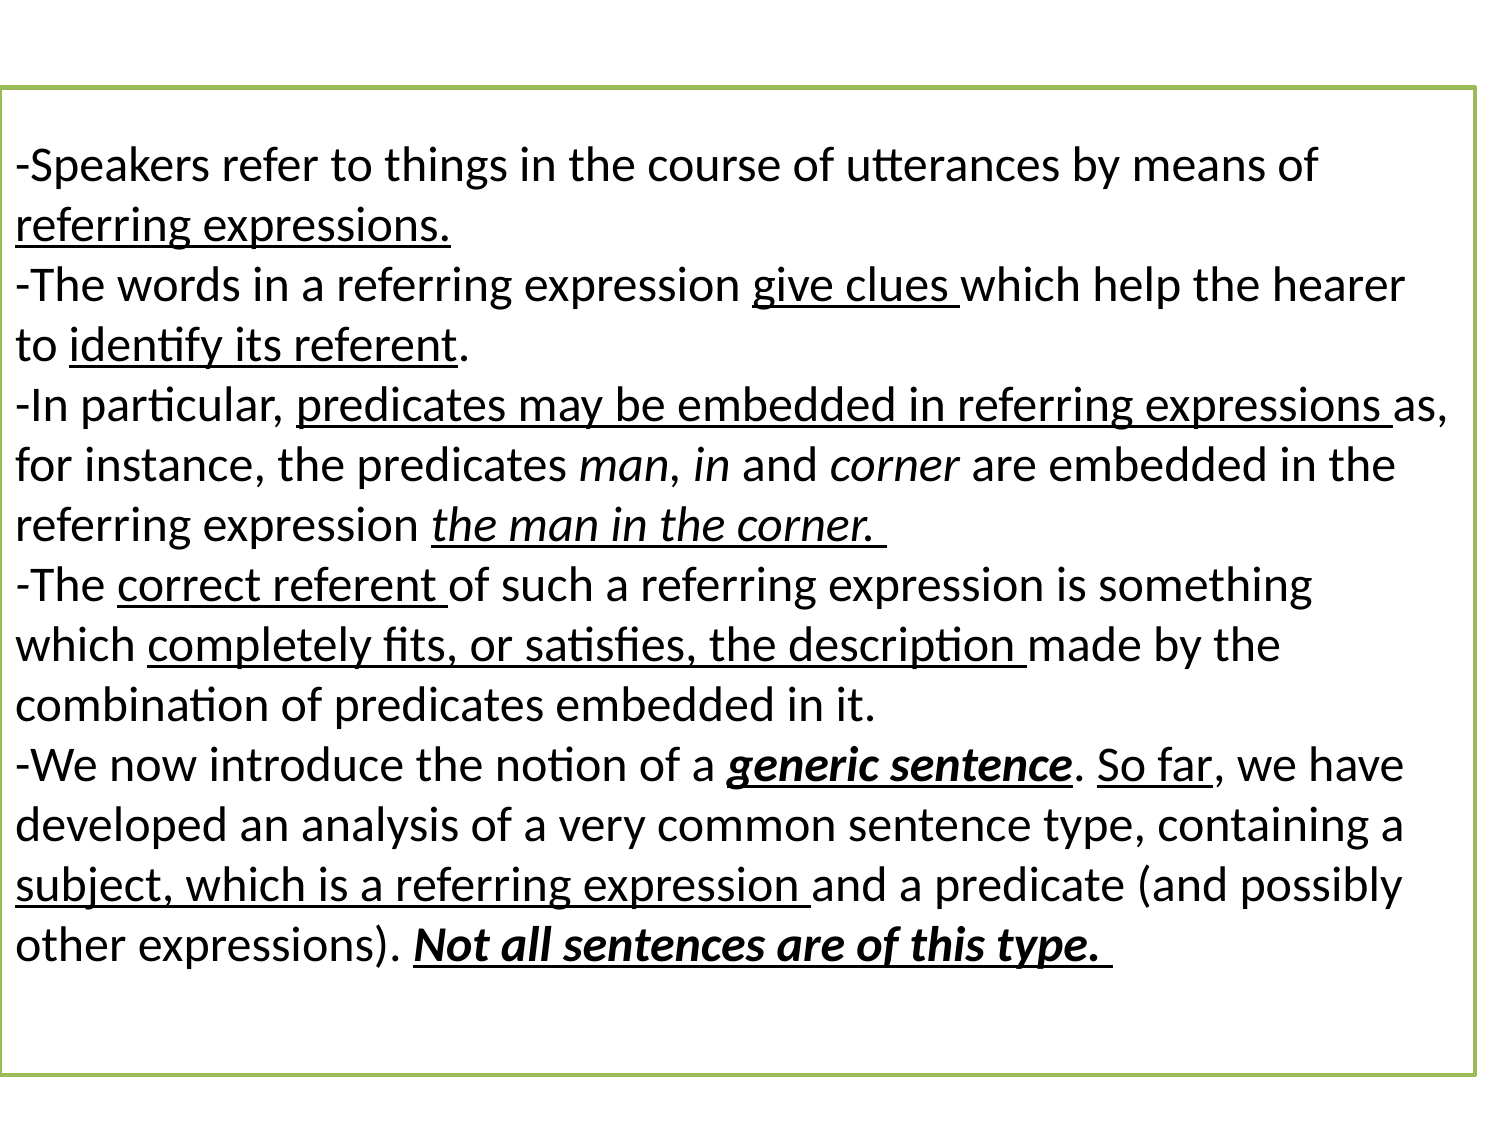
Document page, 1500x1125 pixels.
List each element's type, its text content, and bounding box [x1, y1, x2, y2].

title -Speakers refer to things in the course of utterances by means of referring expressions. -The words in a referring expression give clues which help the hearer to identify its referent. -In particular, predicates may be embedded in referring expressions as, for instance, the predicates man, in and corner are embedded in the referring expression the man in the corner. -The correct referent of such a referring expression is something which completely fits, or satisfies, the description made by the combination of predicates embedded in it. -We now introduce the notion of a generic sentence. So far, we have developed an analysis of a very common sentence type, containing a subject, which is a referring expression and a predicate (and possibly other expressions). Not all sentences are of this type. [0, 85, 1477, 1077]
